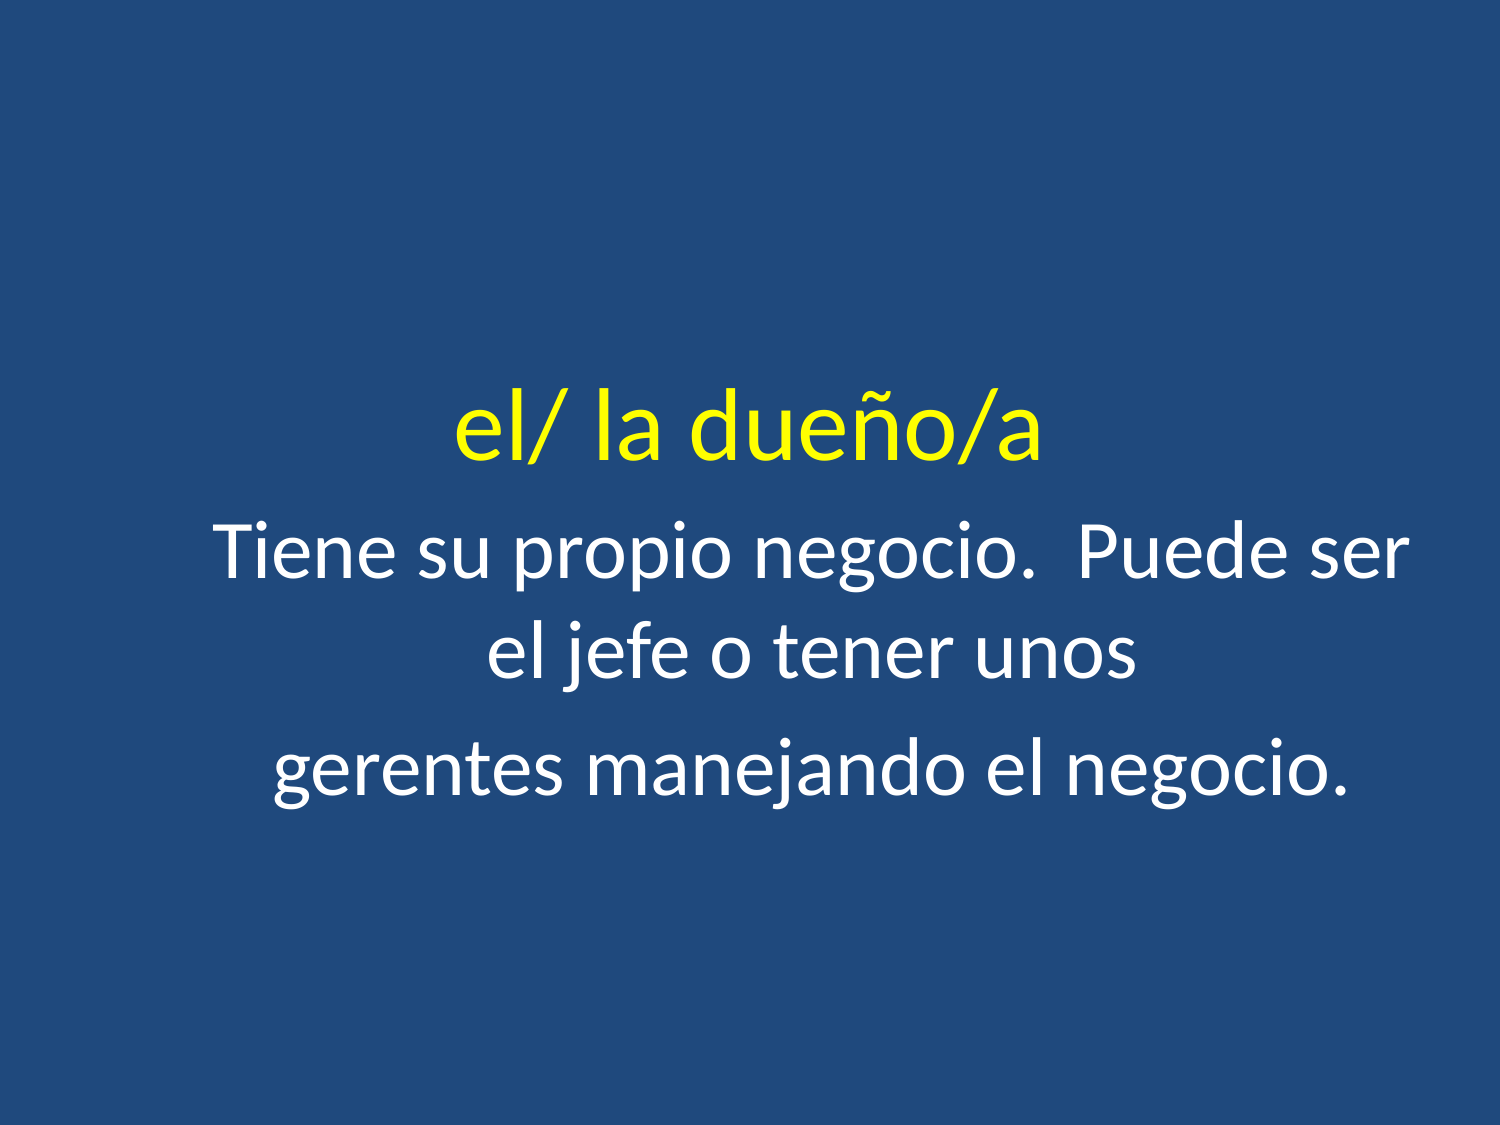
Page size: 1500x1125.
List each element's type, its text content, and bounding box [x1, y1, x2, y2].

subtitle Tiene su propio negocio. Puede ser el jefe o tener unos gerentes manejando el negocio. [187, 487, 1438, 775]
title el/ la dueño/a [112, 349, 1388, 591]
